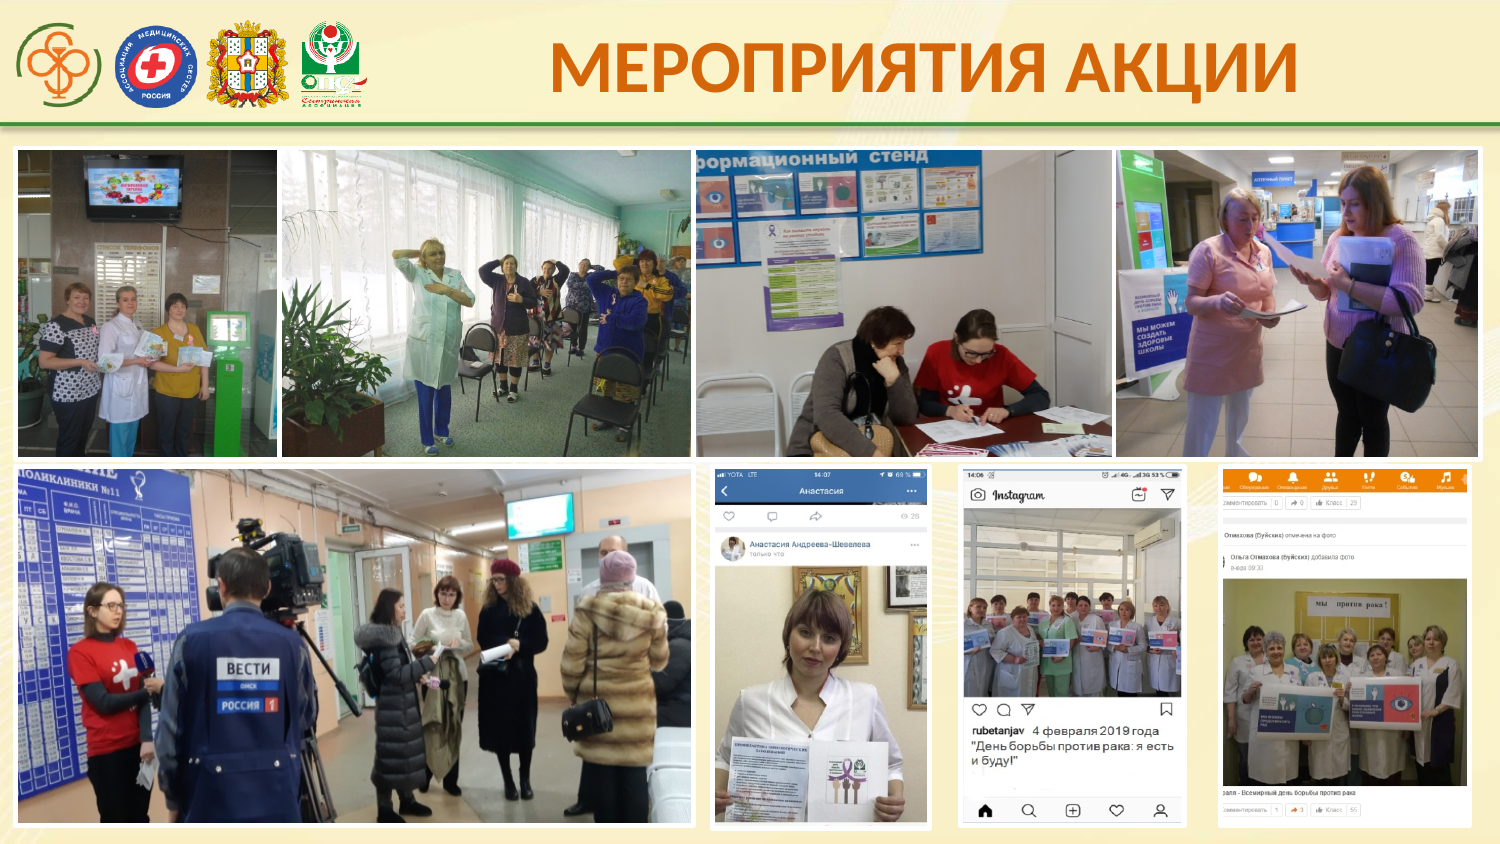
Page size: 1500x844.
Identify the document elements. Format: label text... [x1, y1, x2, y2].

text_box МЕРОПРИЯТИЯ АКЦИИ [366, 10, 1483, 115]
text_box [13, 18, 367, 111]
picture [0, 0, 1500, 844]
